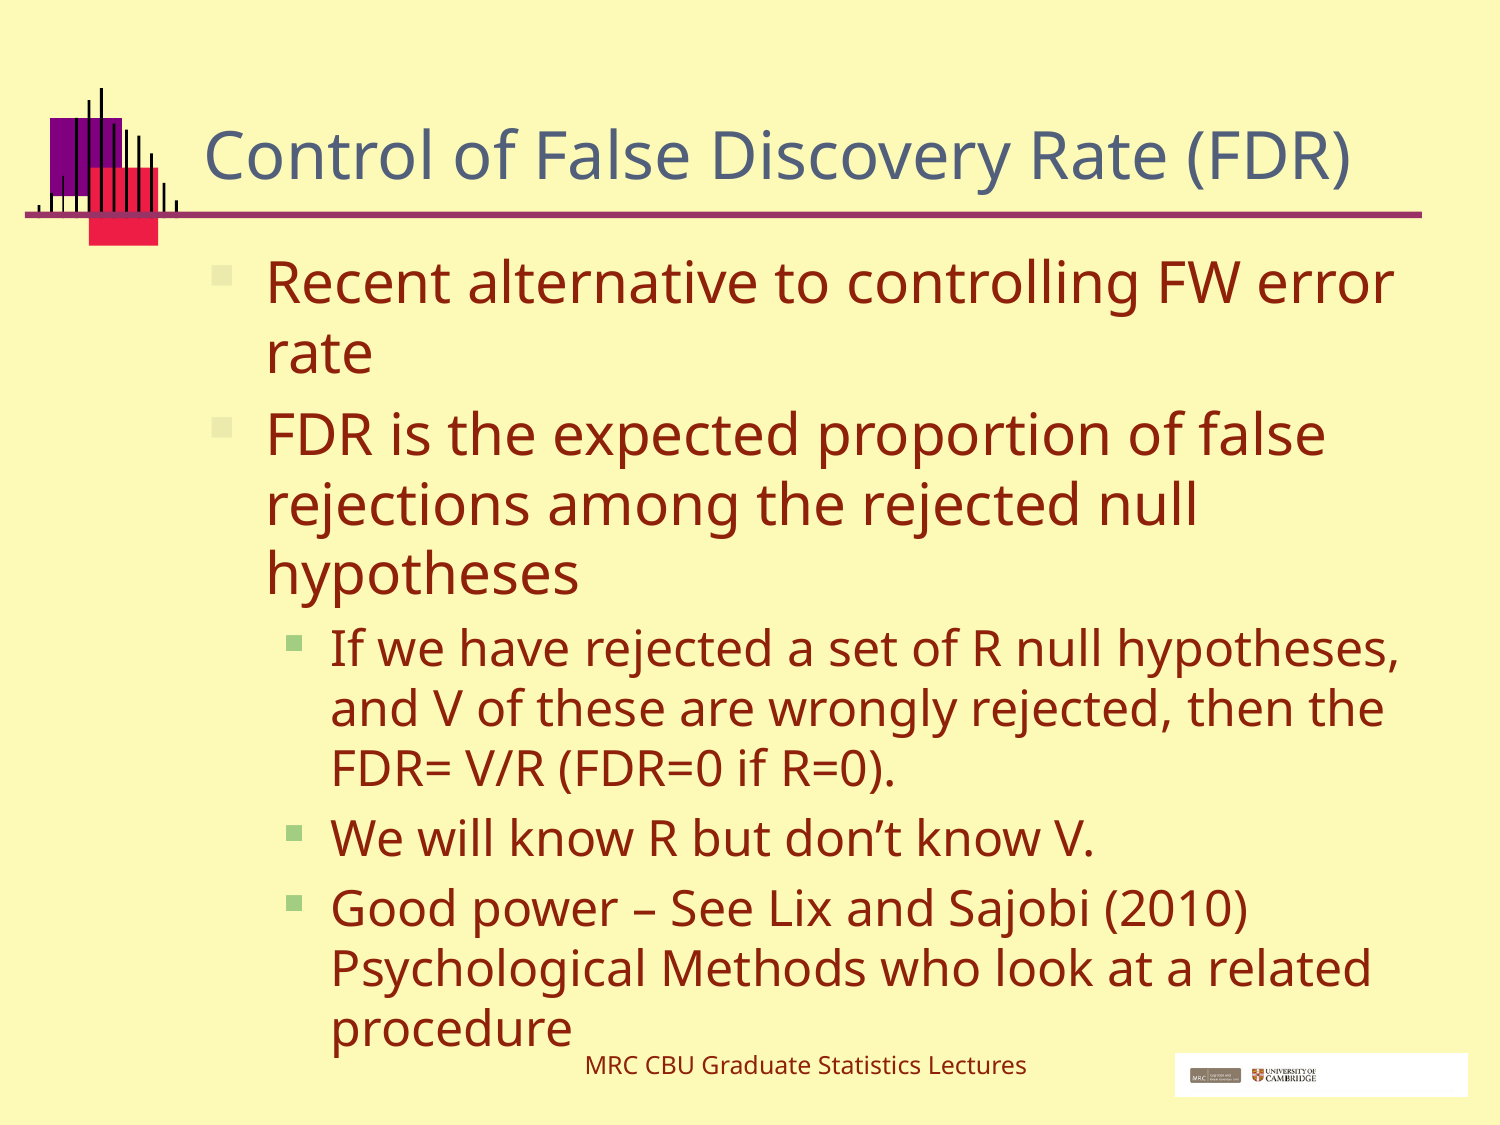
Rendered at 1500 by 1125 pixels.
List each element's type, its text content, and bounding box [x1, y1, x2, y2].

title Control of False Discovery Rate (FDR) [188, 12, 1468, 200]
list Recent alternative to controlling FW error rate FDR is the expected proportion of false rejections among the rejected null hypotheses If we have rejected a set of R null hypotheses, and V of these are wrongly rejected, then the FDR= V/R (FDR=0 if R=0). We will know R but don’t know V. Good power – See Lix and Sajobi (2010) Psychological Methods who look at a related procedure [193, 237, 1469, 1006]
picture [1176, 1053, 1468, 1097]
slide_number [149, 1024, 426, 1101]
footer MRC CBU Graduate Statistics Lectures [437, 1037, 1176, 1113]
